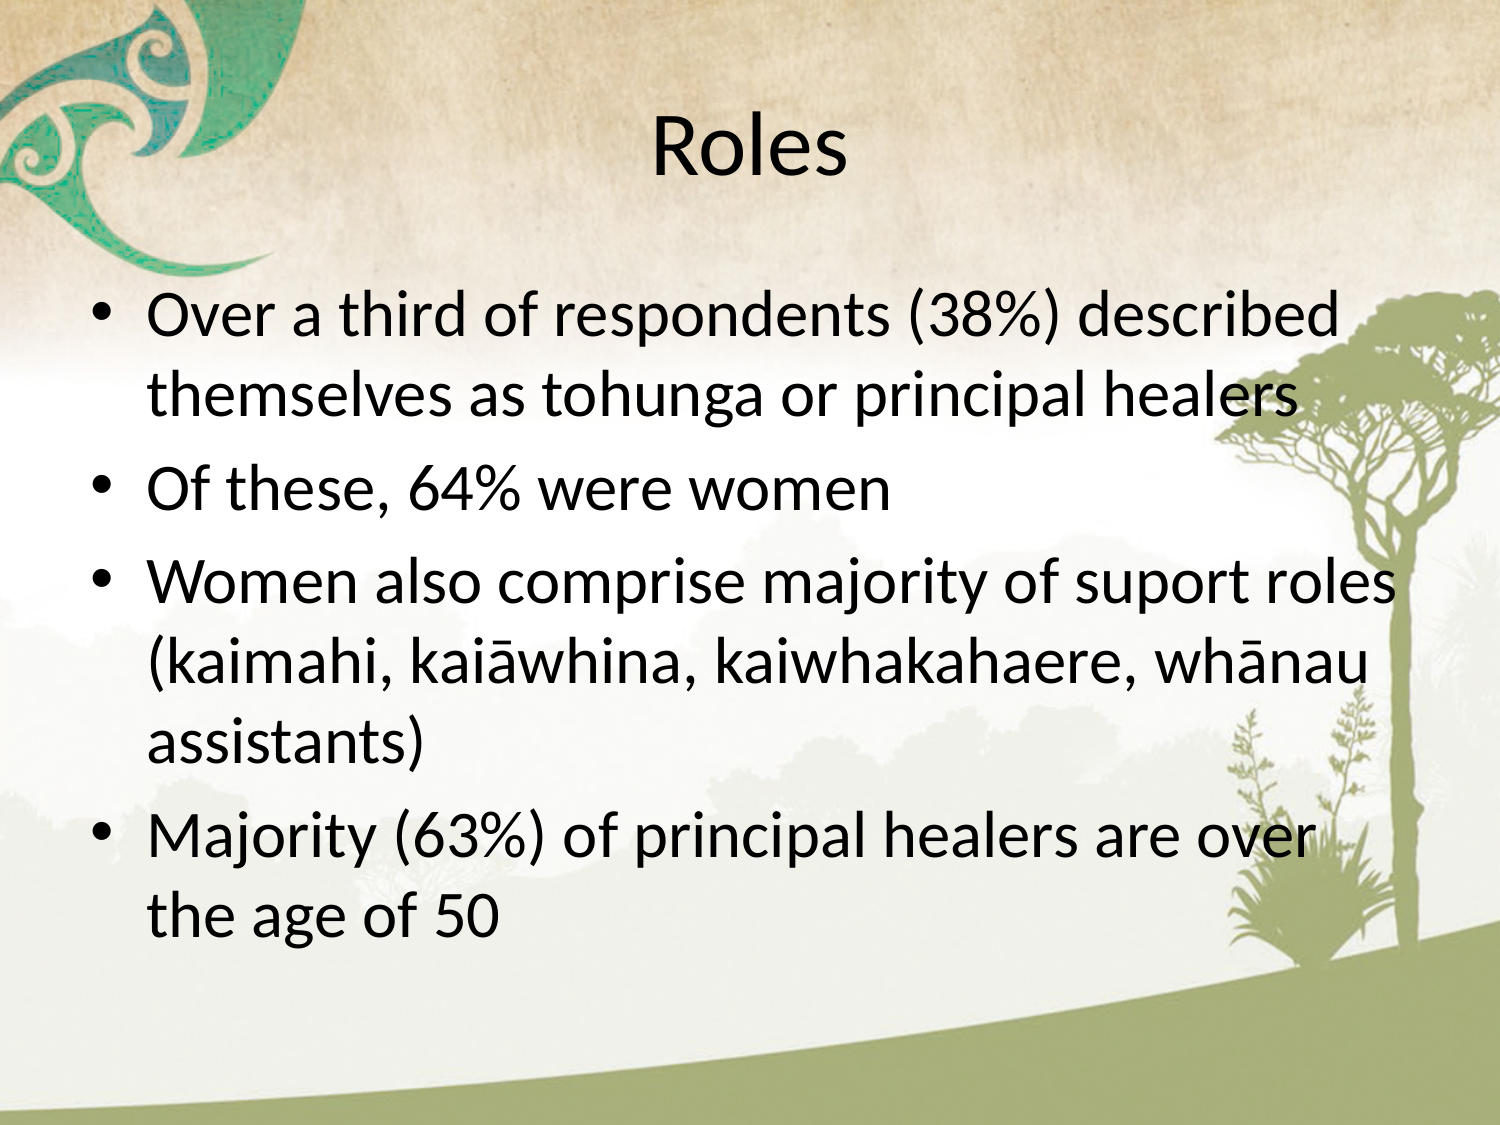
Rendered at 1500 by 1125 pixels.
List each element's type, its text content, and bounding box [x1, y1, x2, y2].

title Roles [75, 45, 1425, 233]
list Over a third of respondents (38%) described themselves as tohunga or principal healers Of these, 64% were women Women also comprise majority of suport roles (kaimahi, kaiāwhina, kaiwhakahaere, whānau assistants) Majority (63%) of principal healers are over the age of 50 [75, 262, 1425, 1005]
picture [0, 0, 1500, 1125]
